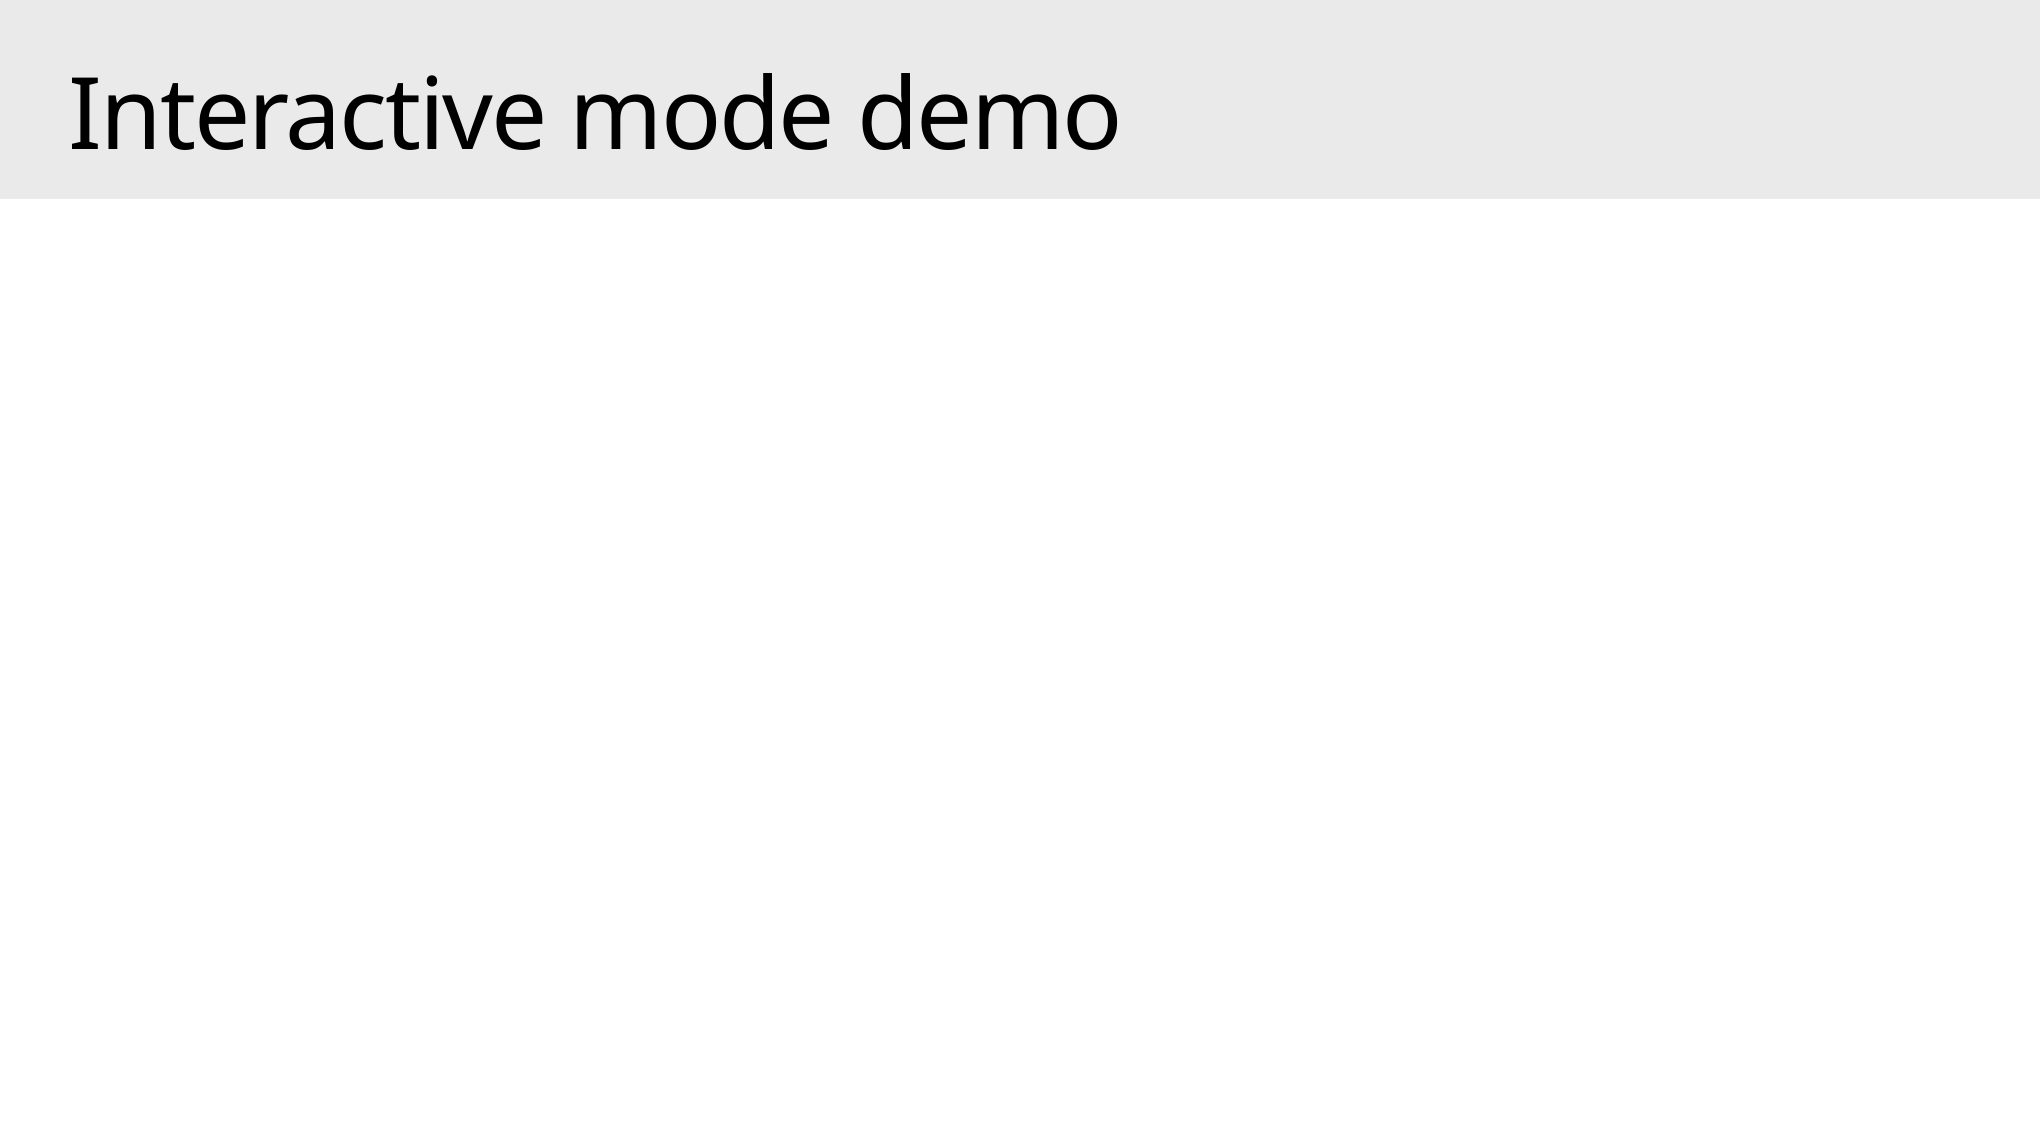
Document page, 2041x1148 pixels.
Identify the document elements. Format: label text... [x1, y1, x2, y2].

title Interactive mode demo [45, 48, 1996, 199]
